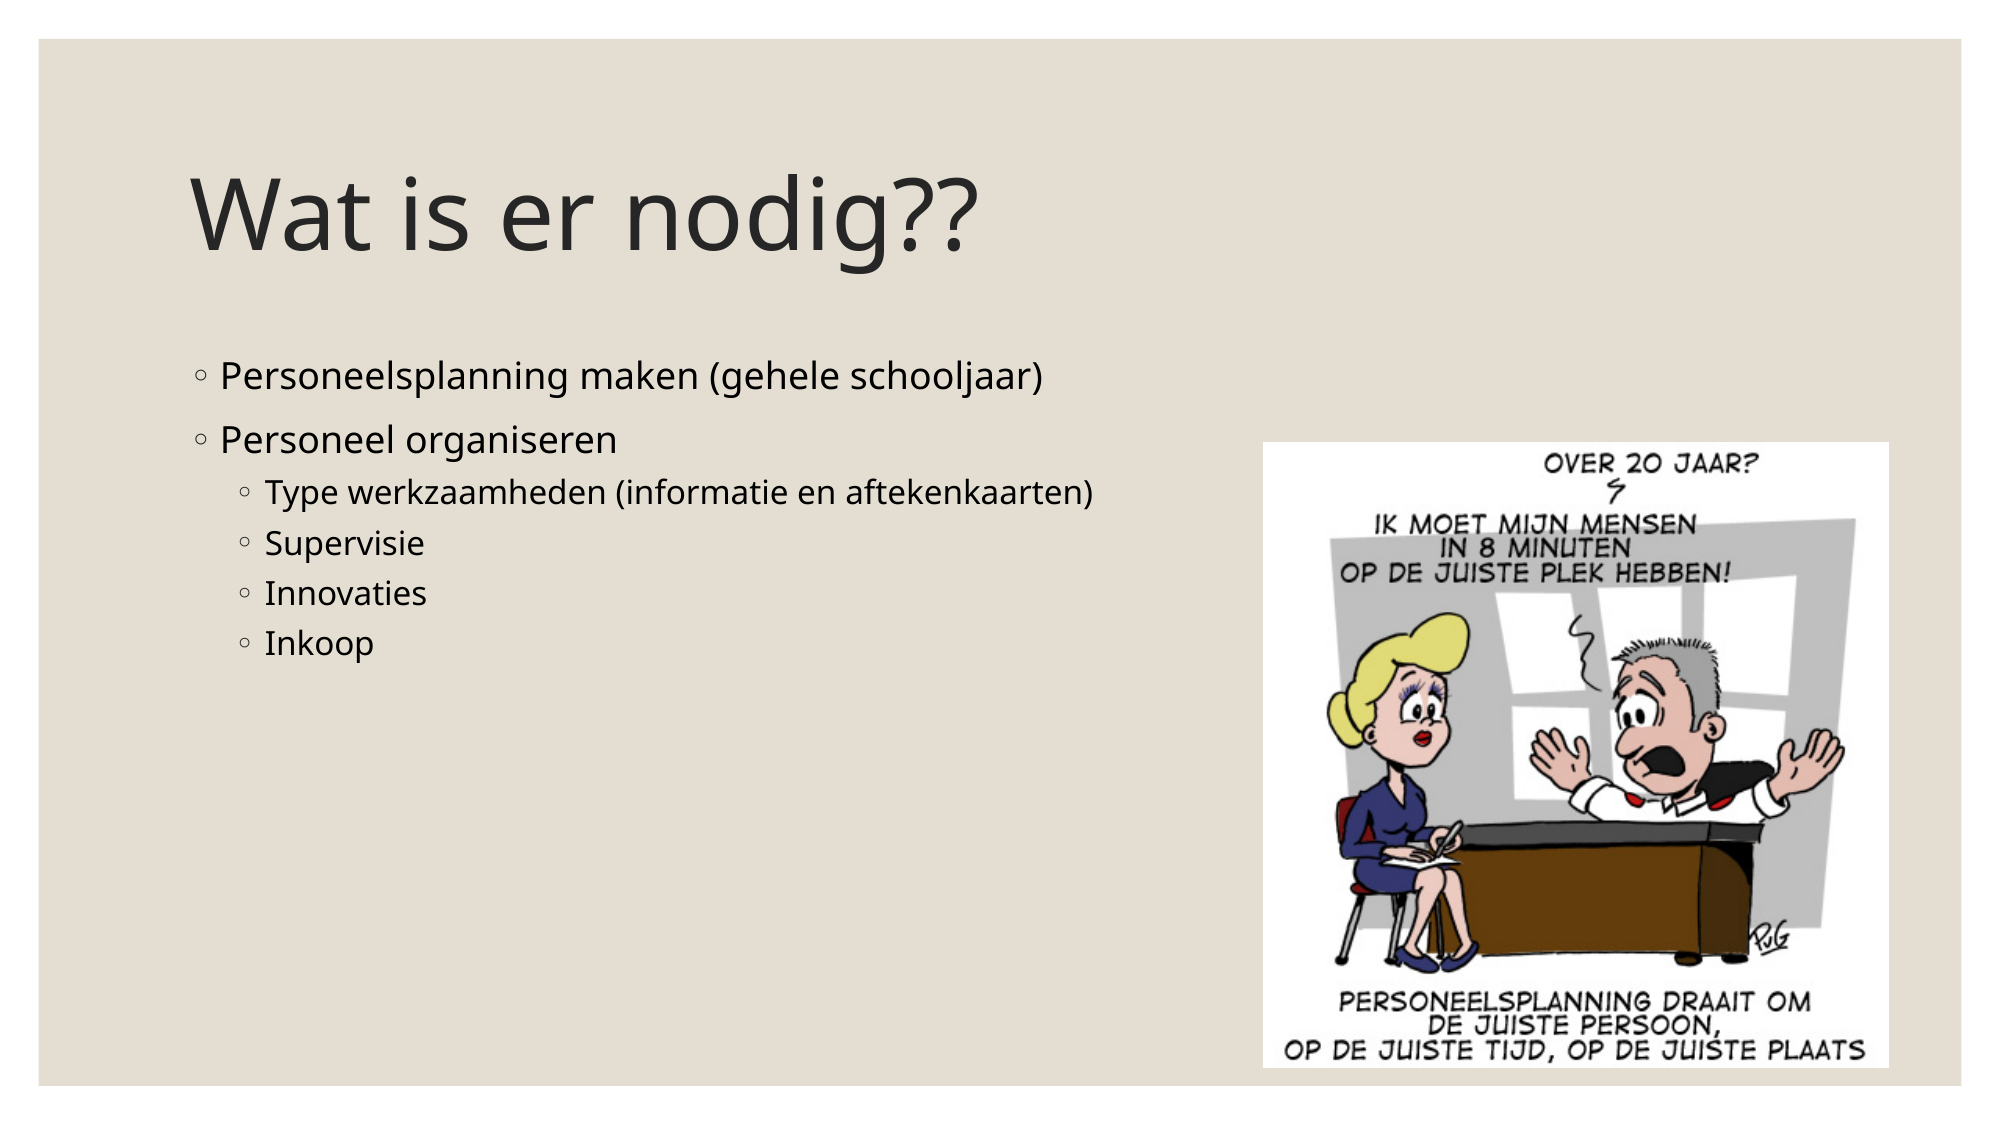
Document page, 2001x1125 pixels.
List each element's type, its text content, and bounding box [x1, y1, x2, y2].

list Personeelsplanning maken (gehele schooljaar) Personeel organiseren Type werkzaamheden (informatie en aftekenkaarten) Supervisie Innovaties Inkoop [174, 345, 1825, 990]
picture [1263, 442, 1889, 1068]
title Wat is er nodig?? [174, 105, 1825, 331]
